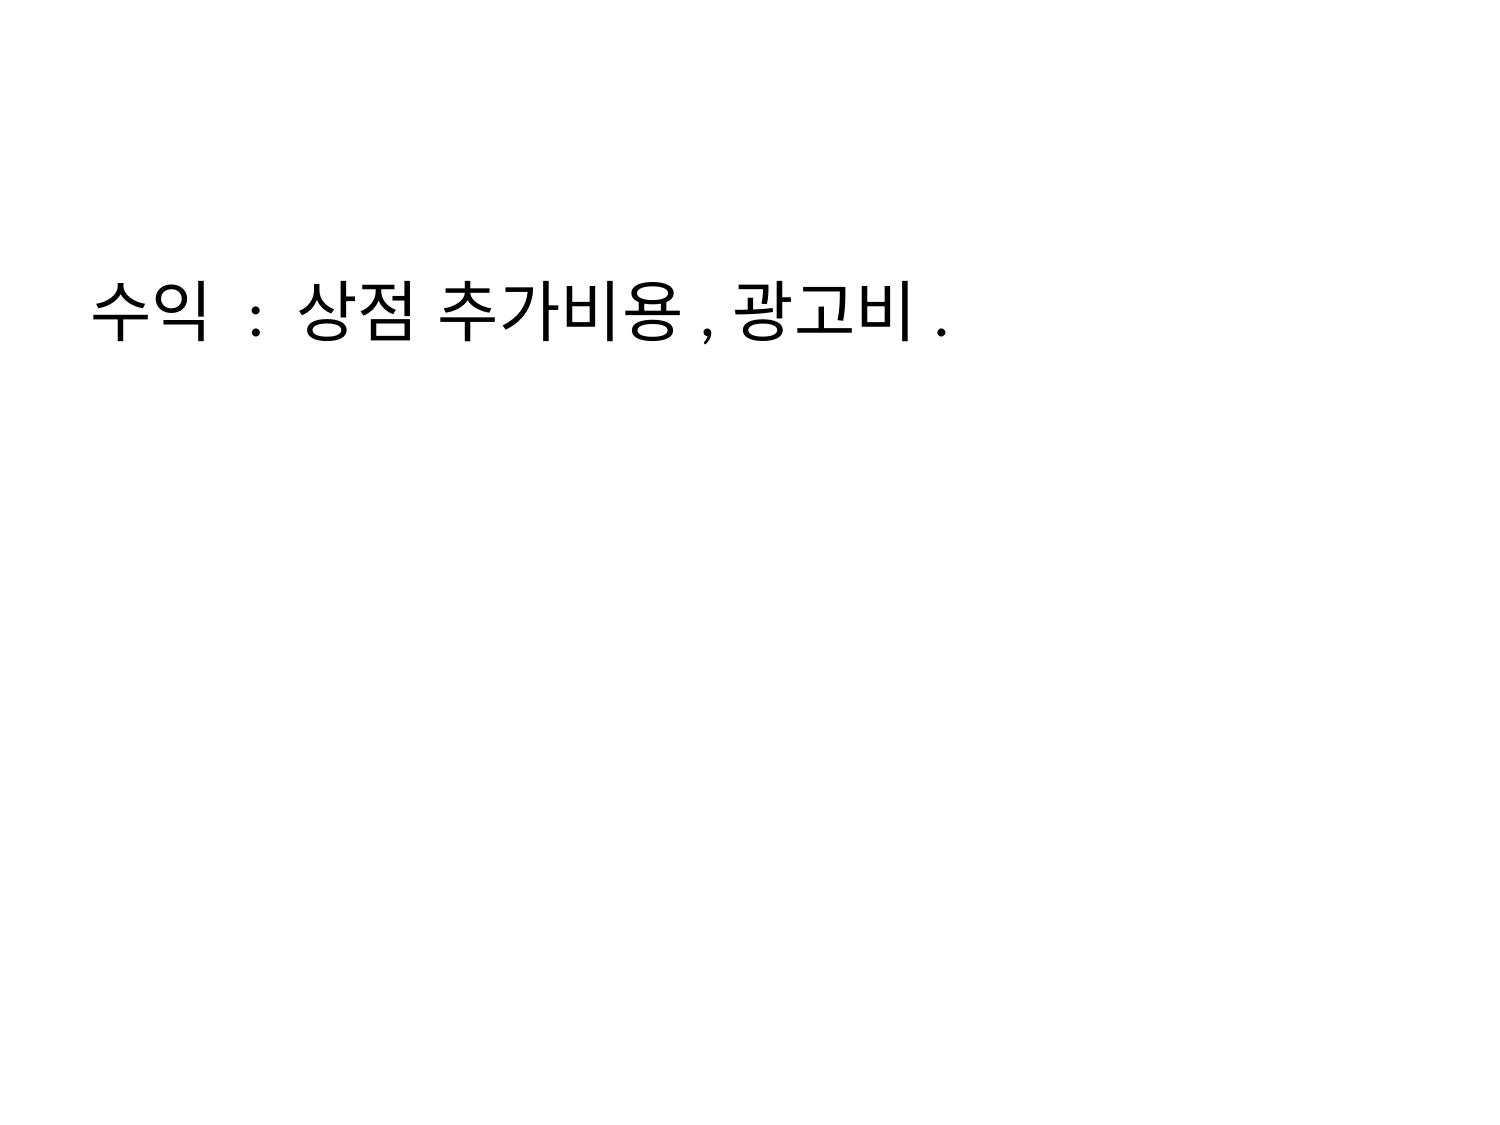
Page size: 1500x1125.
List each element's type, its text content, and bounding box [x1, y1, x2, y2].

list 수익 : 상점 추가비용,광고비. [75, 262, 1425, 1005]
